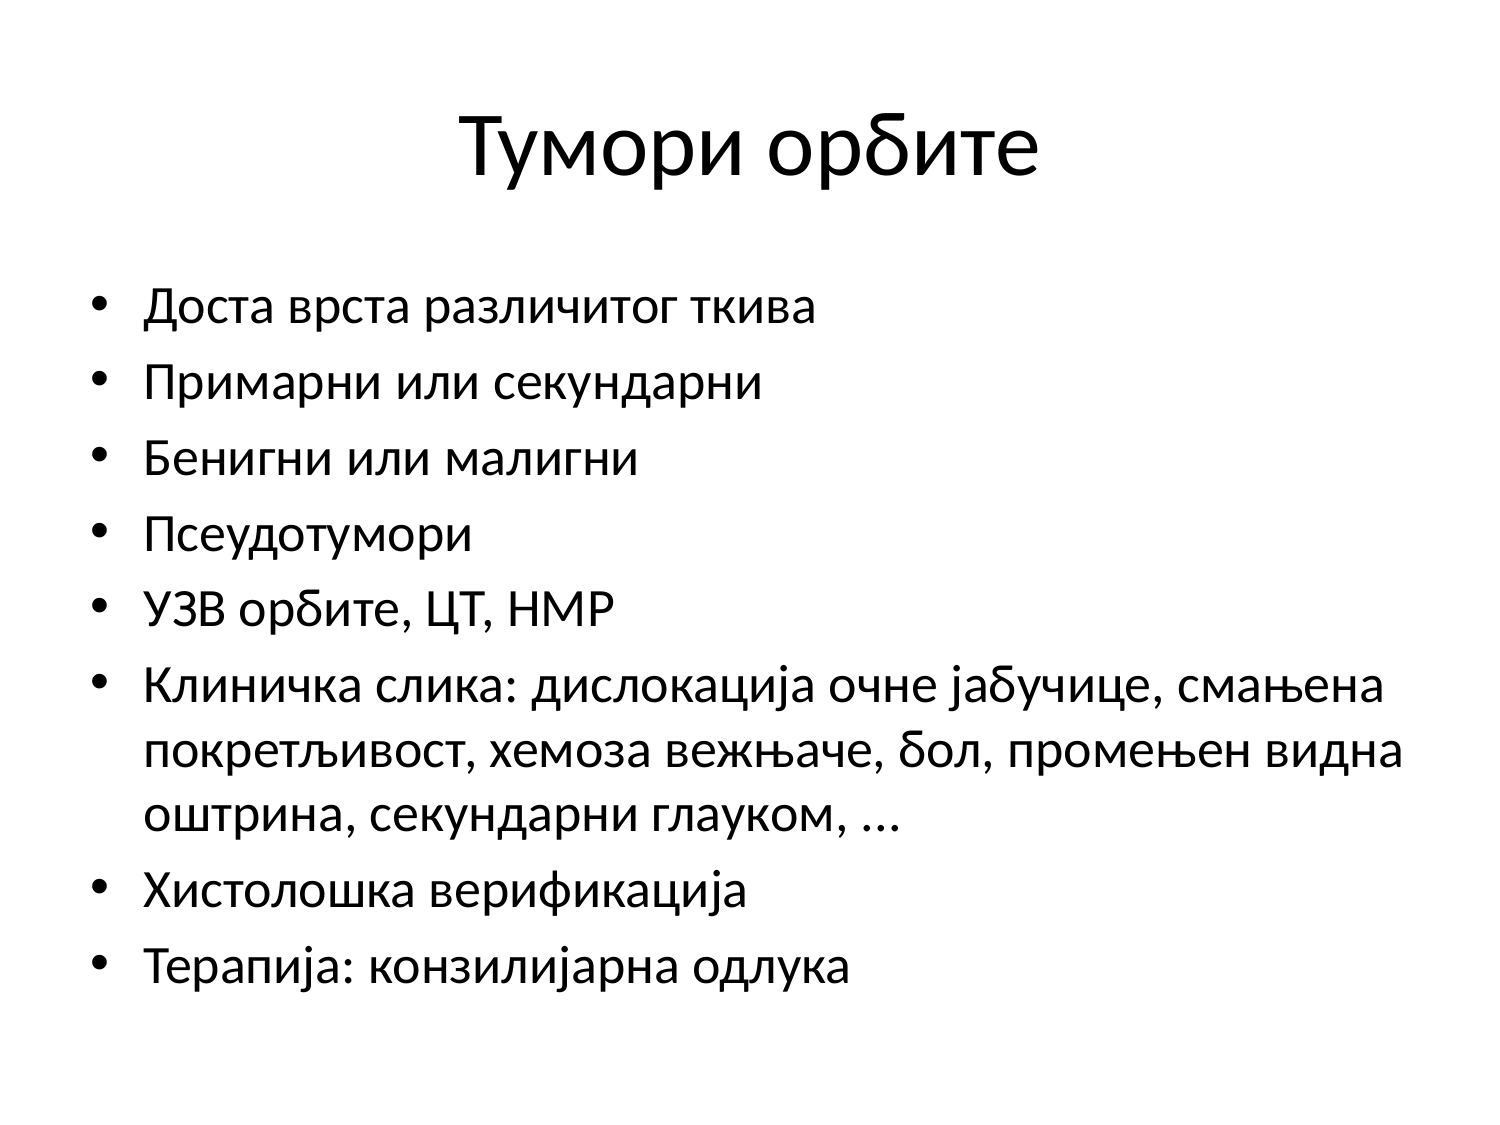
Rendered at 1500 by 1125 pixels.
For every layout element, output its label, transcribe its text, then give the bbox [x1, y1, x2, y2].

list Доста врста различитог ткива Примарни или секундарни Бенигни или малигни Псеудотумори УЗВ орбите, ЦТ, НМР Клиничка слика: дислокација очне јабучице, смањена покретљивост, хемоза вежњаче, бол, промењен видна оштрина, секундарни глауком, ... Хистолошка верификација Терапија: конзилијарна одлука [75, 262, 1425, 1005]
title Тумори орбите [75, 45, 1425, 233]
